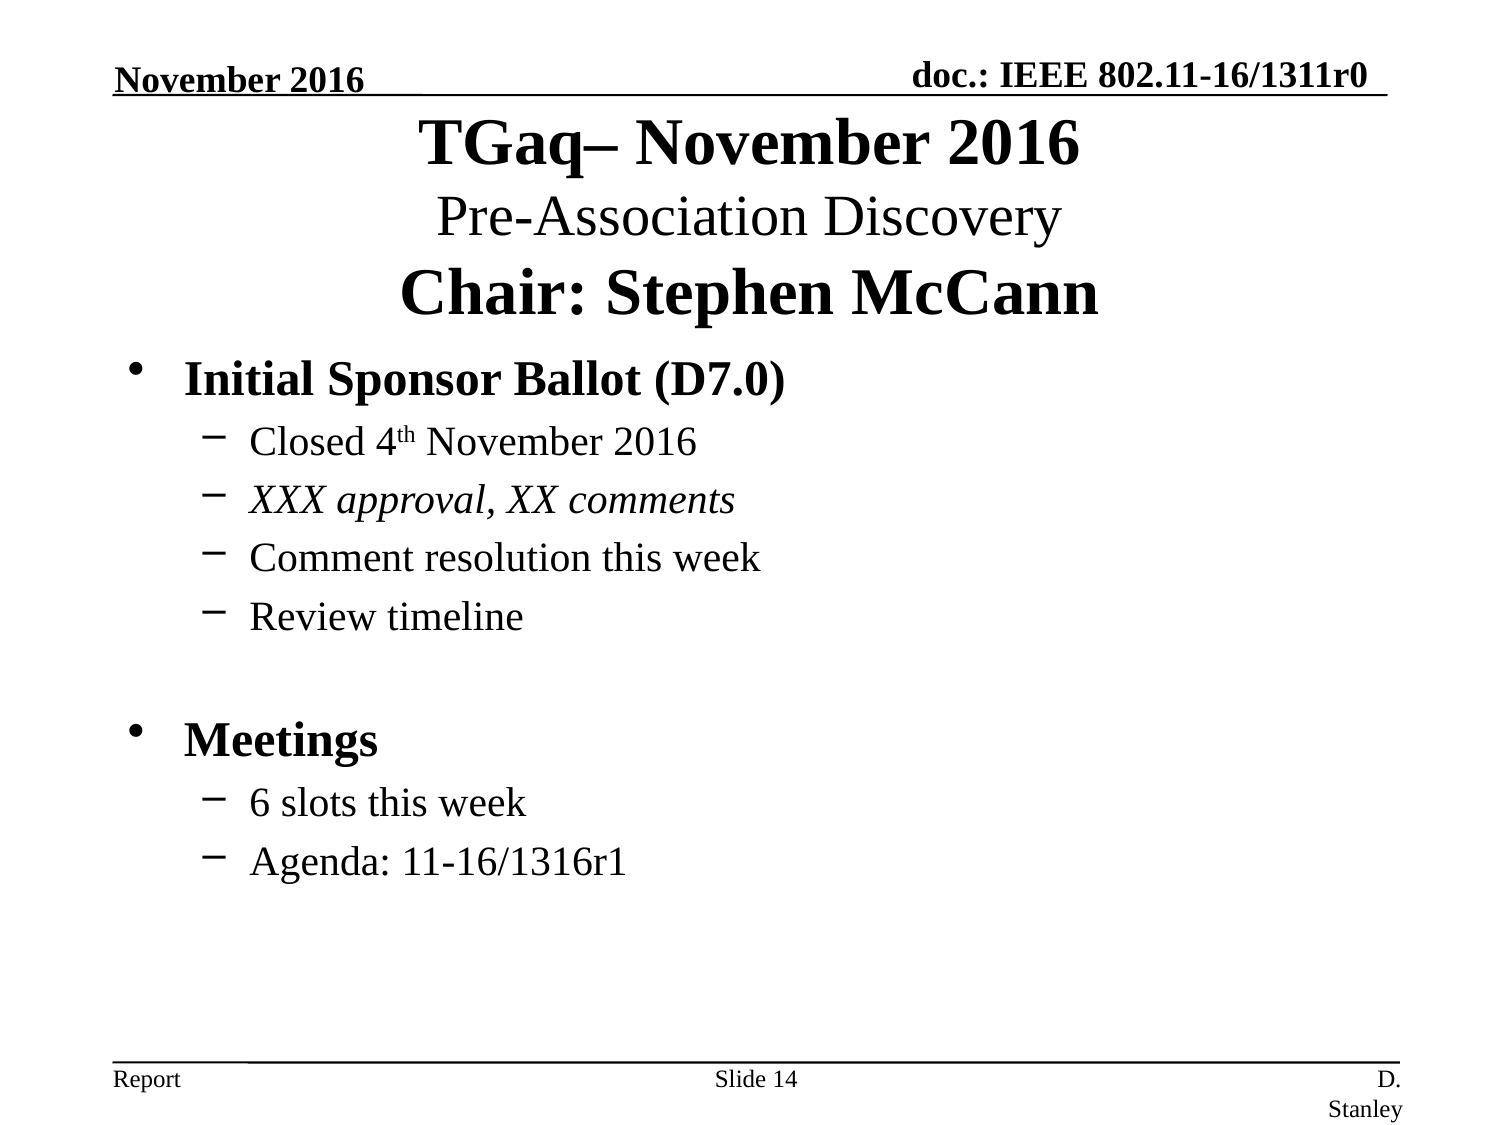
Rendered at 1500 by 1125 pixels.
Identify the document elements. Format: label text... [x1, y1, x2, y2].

footer D. Stanley, HP Enterprise [1325, 1062, 1402, 1093]
slide_number Slide 14 [712, 1062, 800, 1093]
title TGaq– November 2016 Pre-Association Discovery Chair: Stephen McCann [112, 125, 1388, 300]
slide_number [114, 54, 374, 101]
list Initial Sponsor Ballot (D7.0) Closed 4th November 2016 XXX approval, XX comments Comment resolution this week Review timeline Meetings 6 slots this week Agenda: 11-16/1316r1 [112, 337, 1388, 1038]
